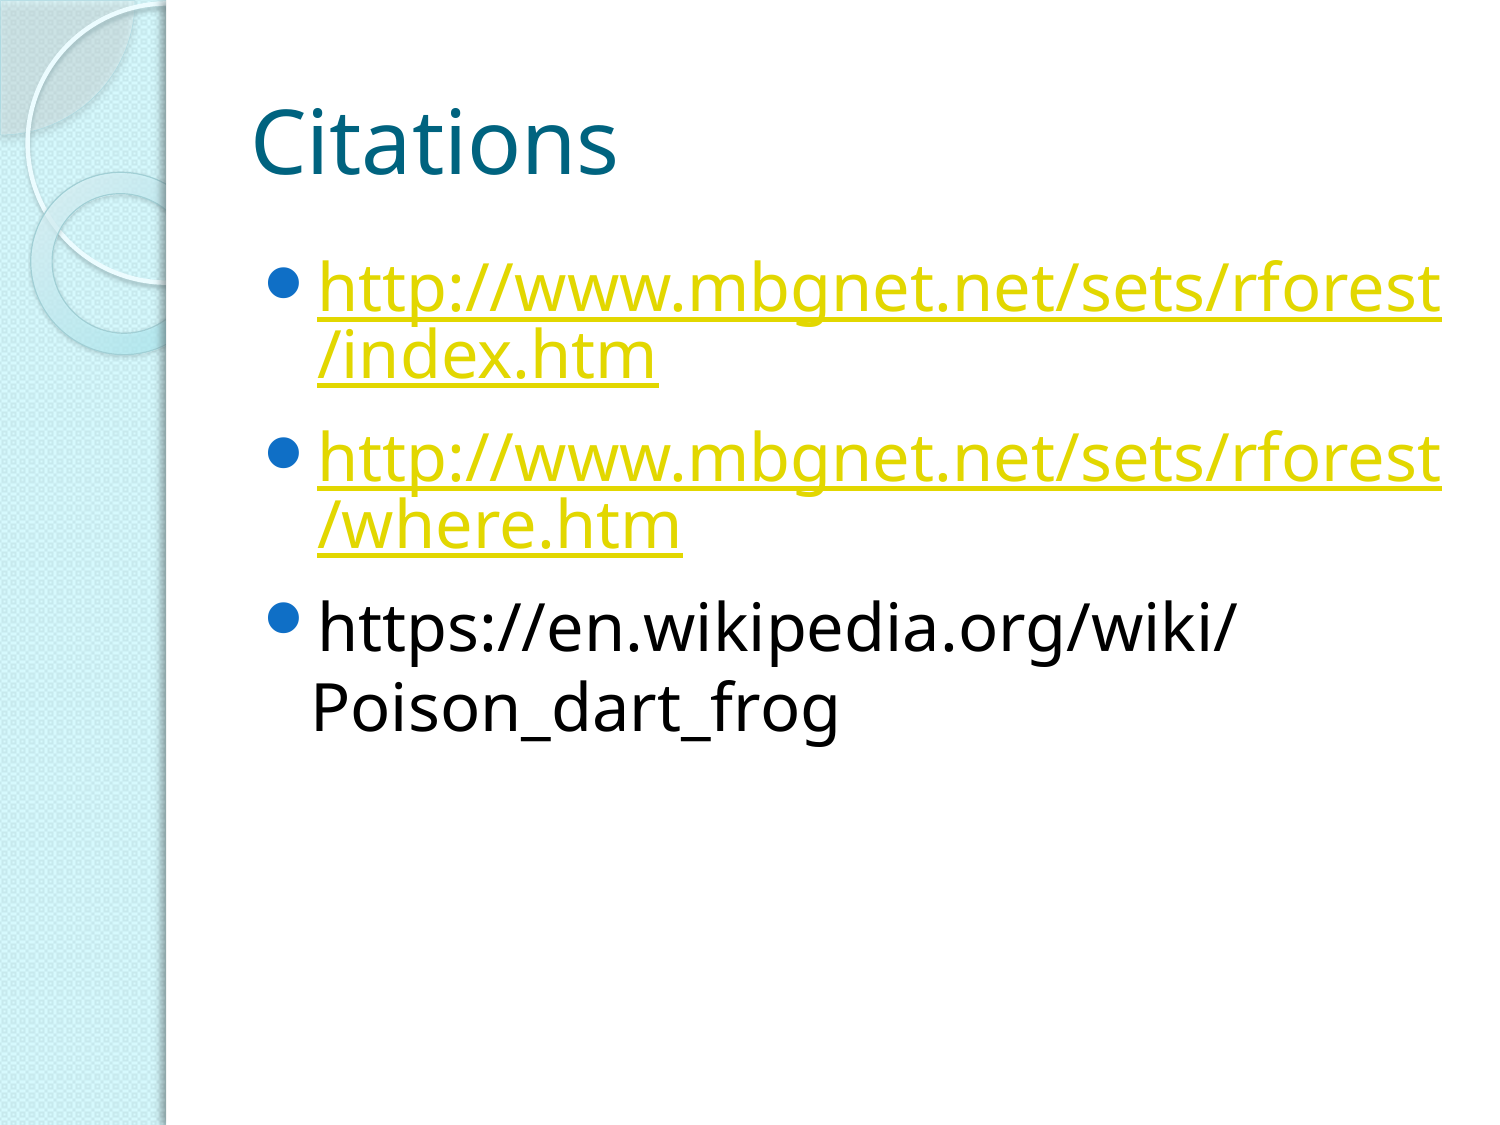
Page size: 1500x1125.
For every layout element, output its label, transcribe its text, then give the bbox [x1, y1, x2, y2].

list http://www.mbgnet.net/sets/rforest/index.htm http://www.mbgnet.net/sets/rforest/where.htm https://en.wikipedia.org/wiki/Poison_dart_frog [235, 237, 1466, 1025]
title Citations [235, 45, 1466, 233]
